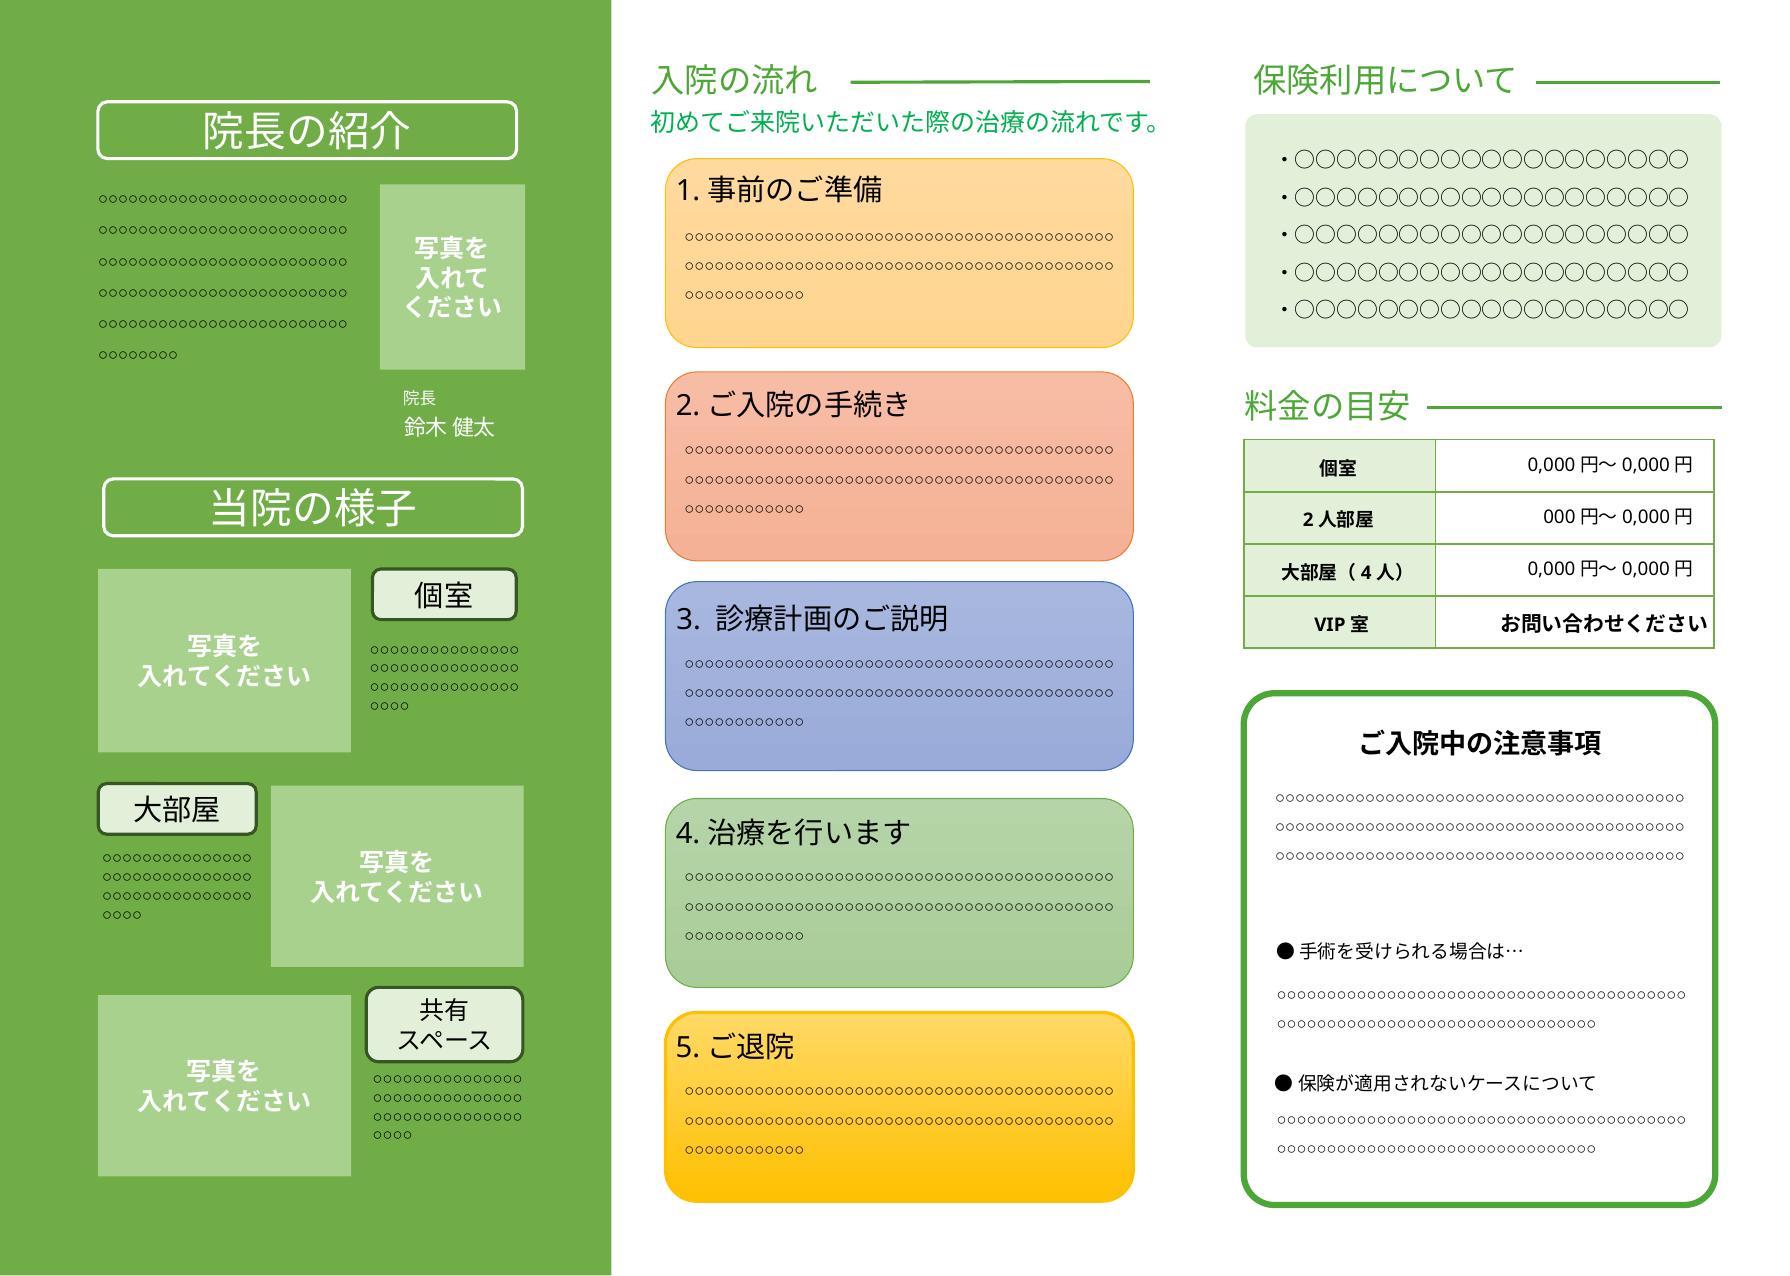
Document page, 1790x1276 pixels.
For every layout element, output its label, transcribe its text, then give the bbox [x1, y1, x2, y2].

text_box 写真を 入れてください [97, 994, 352, 1177]
text_box 4.治療を行います [661, 806, 927, 857]
text_box [679, 158, 1134, 208]
text_box 写真を 入れてください [97, 568, 352, 753]
text_box ご入院中の注意事項 [1343, 719, 1617, 767]
text_box 料金の目安 [1229, 378, 1426, 433]
text_box [674, 1010, 1135, 1063]
text_box 3. 診療計画のご説明 [661, 593, 965, 643]
text_box 000円〜0,000円 [1528, 496, 1708, 535]
text_box お問い合わせください [1485, 603, 1723, 644]
text_box ・○○○○○○○○○○○○○○○○○○○ ・○○○○○○○○○○○○○○○○○○○ ・○○○○○○○○○○○○○○○○○○○ ・○○○○○○○○○○○○○○○○○○○ ・○○○○○○○○○○○○○○○○○○○ [1259, 127, 1722, 330]
table_cell [1436, 597, 1713, 647]
text_box 入院の流れ [636, 51, 833, 99]
text_box 個室 [371, 568, 517, 621]
text_box 2.ご入院の手続き [661, 379, 927, 429]
text_box ○○○○○○○○○○○○○○○○○○○○○○○○○○○○○○○○○○○○○○○○○○○○○○○○○○○○○○○○○○○○○○○○○○○○○○○○○○○○○○○○○○○○○○○○○○○○○○○○○○ [669, 636, 1136, 739]
text_box 院長 [388, 380, 452, 415]
text_box ○○○○○○○○○○○○○○○○○○○○○○○○○○○○○○○○○○○○○○○○○○○○○○○○○○○○○○○○○○○○○○○○○○○○○○○○○ [1261, 1092, 1710, 1166]
text_box 1.事前のご準備 [661, 163, 898, 214]
text_box ○○○○○○○○○○○○○○○○○○○○○○○○○○○○○○○○○○○○○○○○○○○○○○○○○○○○○○○○○○○○○○○○○○○○○○○○○○○○○○○○○○○○○○○○○○○○○○○○○○○○○○○○○○○○○○○○○○○○○○○○○○○ [1260, 770, 1708, 873]
text_box 2人部屋 [1288, 500, 1390, 538]
text_box [664, 429, 1134, 562]
text_box 大部屋 [97, 783, 257, 835]
text_box 保険利用について [1238, 51, 1534, 107]
text_box ○○○○○○○○○○○○○○○○○○○○○○○○○○○○○○○○○○○○○○○○○○○○○○○○○○○○○○○○○○○○○○○○○○○○○○○○○○○○○○○○○○○○○○○○○○○○○○○○○○ [669, 849, 1136, 952]
text_box [675, 797, 1134, 849]
text_box [1244, 113, 1723, 349]
table_header [1245, 440, 1435, 491]
text_box 個室 [1305, 449, 1373, 487]
text_box 写真を 入れて ください [379, 183, 526, 371]
text_box [676, 371, 1134, 422]
text_box [664, 857, 1134, 988]
text_box [0, 0, 612, 1276]
text_box VIP室 [1299, 604, 1384, 643]
text_box ●保険が適用されないケースについて [1260, 1064, 1612, 1102]
table_cell [1436, 493, 1713, 543]
text_box 大部屋（4人） [1266, 553, 1429, 591]
text_box ●手術を受けられる場合は… [1261, 932, 1539, 967]
text_box 院長の紹介 [96, 100, 519, 161]
text_box ○○○○○○○○○○○○○○○○○○○○○○○○○○○○○○○○○○○○○○○○○○○○○○○○○ [87, 841, 274, 932]
table_cell [1245, 493, 1435, 543]
text_box 鈴木 健太 [389, 406, 511, 448]
text_box ○○○○○○○○○○○○○○○○○○○○○○○○○○○○○○○○○○○○○○○○○○○○○○○○○○○○○○○○○○○○○○○○○○○○○○○○○○○○○○○○○○○○○○○○○○○○○○○○○○ [669, 422, 1136, 525]
text_box [672, 581, 1134, 636]
text_box ○○○○○○○○○○○○○○○○○○○○○○○○○○○○○○○○○○○○○○○○○○○○○○○○○ [354, 632, 542, 723]
text_box [664, 214, 1134, 349]
text_box 共有 スペース [365, 986, 524, 1063]
text_box [664, 643, 1134, 772]
table_cell [1245, 597, 1435, 647]
text_box 5.ご退院 [660, 1020, 810, 1071]
text_box 0,000円〜0,000円 [1512, 445, 1708, 483]
text_box [663, 1071, 1135, 1203]
text_box 写真を 入れてください [270, 785, 525, 968]
text_box 当院の様子 [102, 477, 525, 538]
text_box 初めてご来院いただいた際の治療の流れです。 [635, 99, 1188, 145]
text_box [1242, 692, 1717, 1207]
table_cell [1245, 545, 1435, 595]
table_header [1436, 440, 1713, 491]
text_box ○○○○○○○○○○○○○○○○○○○○○○○○○○○○○○○○○○○○○○○○○○○○○○○○○○○○○○○○○○○○○○○○○○○○○○○○○○○○○○○○○○○○○○○○○○○○○○○○○○○○○○○○○○○○○○○○○○○○○○○○○○○○○○○○○○○○○ [83, 169, 373, 372]
text_box ○○○○○○○○○○○○○○○○○○○○○○○○○○○○○○○○○○○○○○○○○○○○○○○○○○○○○○○○○○○○○○○○○○○○○○○○○○○○○○○○○○○○○○○○○○○○○○○○○○ [669, 1063, 1136, 1166]
text_box 0,000円〜0,000円 [1512, 549, 1708, 587]
text_box ○○○○○○○○○○○○○○○○○○○○○○○○○○○○○○○○○○○○○○○○○○○○○○○○○ [357, 1061, 545, 1152]
table_cell [1436, 545, 1713, 595]
text_box ○○○○○○○○○○○○○○○○○○○○○○○○○○○○○○○○○○○○○○○○○○○○○○○○○○○○○○○○○○○○○○○○○○○○○○○○○○○○○○○○○○○○○○○○○○○○○○○○○○ [669, 208, 1136, 312]
text_box ○○○○○○○○○○○○○○○○○○○○○○○○○○○○○○○○○○○○○○○○○○○○○○○○○○○○○○○○○○○○○○○○○○○○○○○○○ [1261, 967, 1710, 1041]
